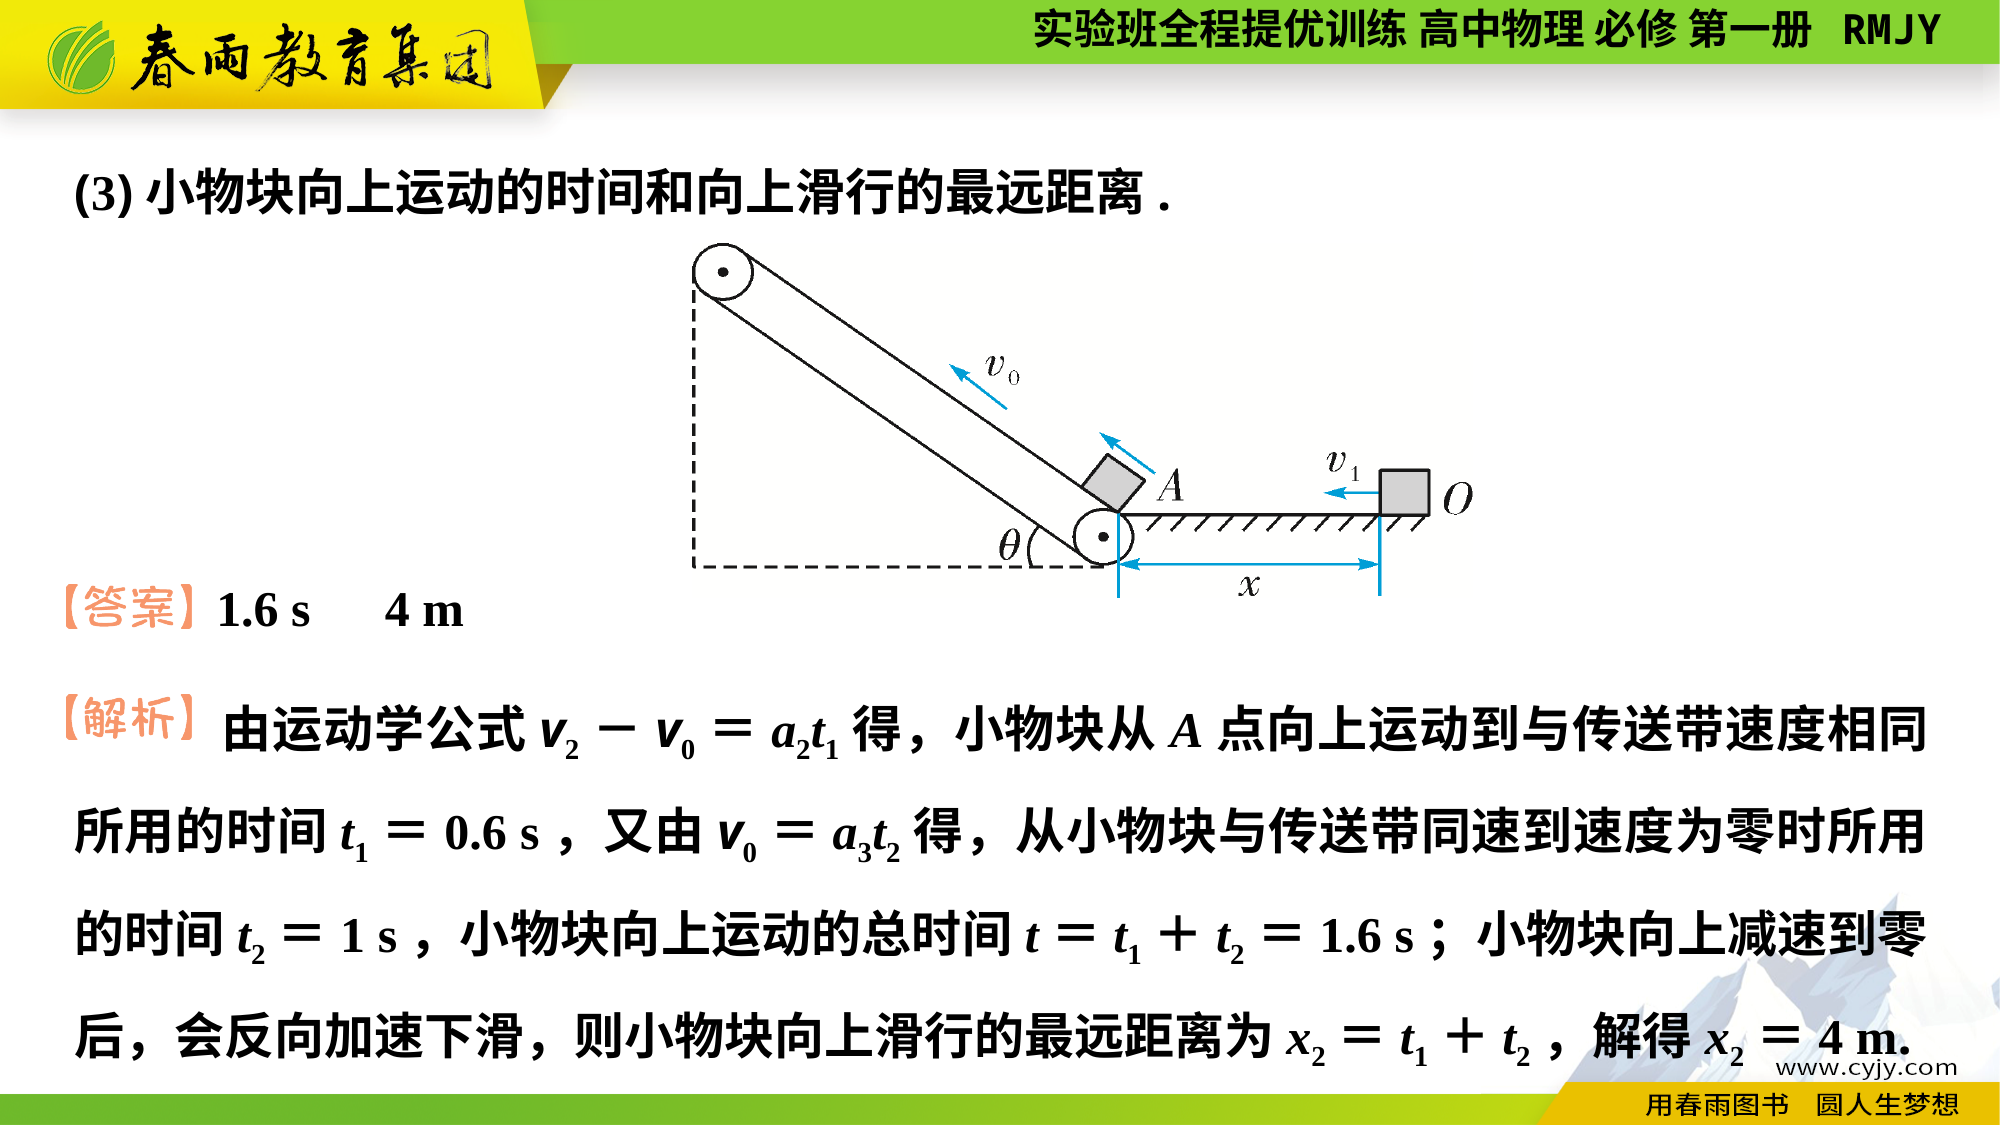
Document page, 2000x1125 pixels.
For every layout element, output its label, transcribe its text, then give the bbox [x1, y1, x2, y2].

text_box 1.6 s 4 m [201, 569, 479, 645]
picture [0, 0, 2000, 1125]
list (3)小物块向上运动的时间和向上滑行的最远距离. [59, 122, 1944, 217]
